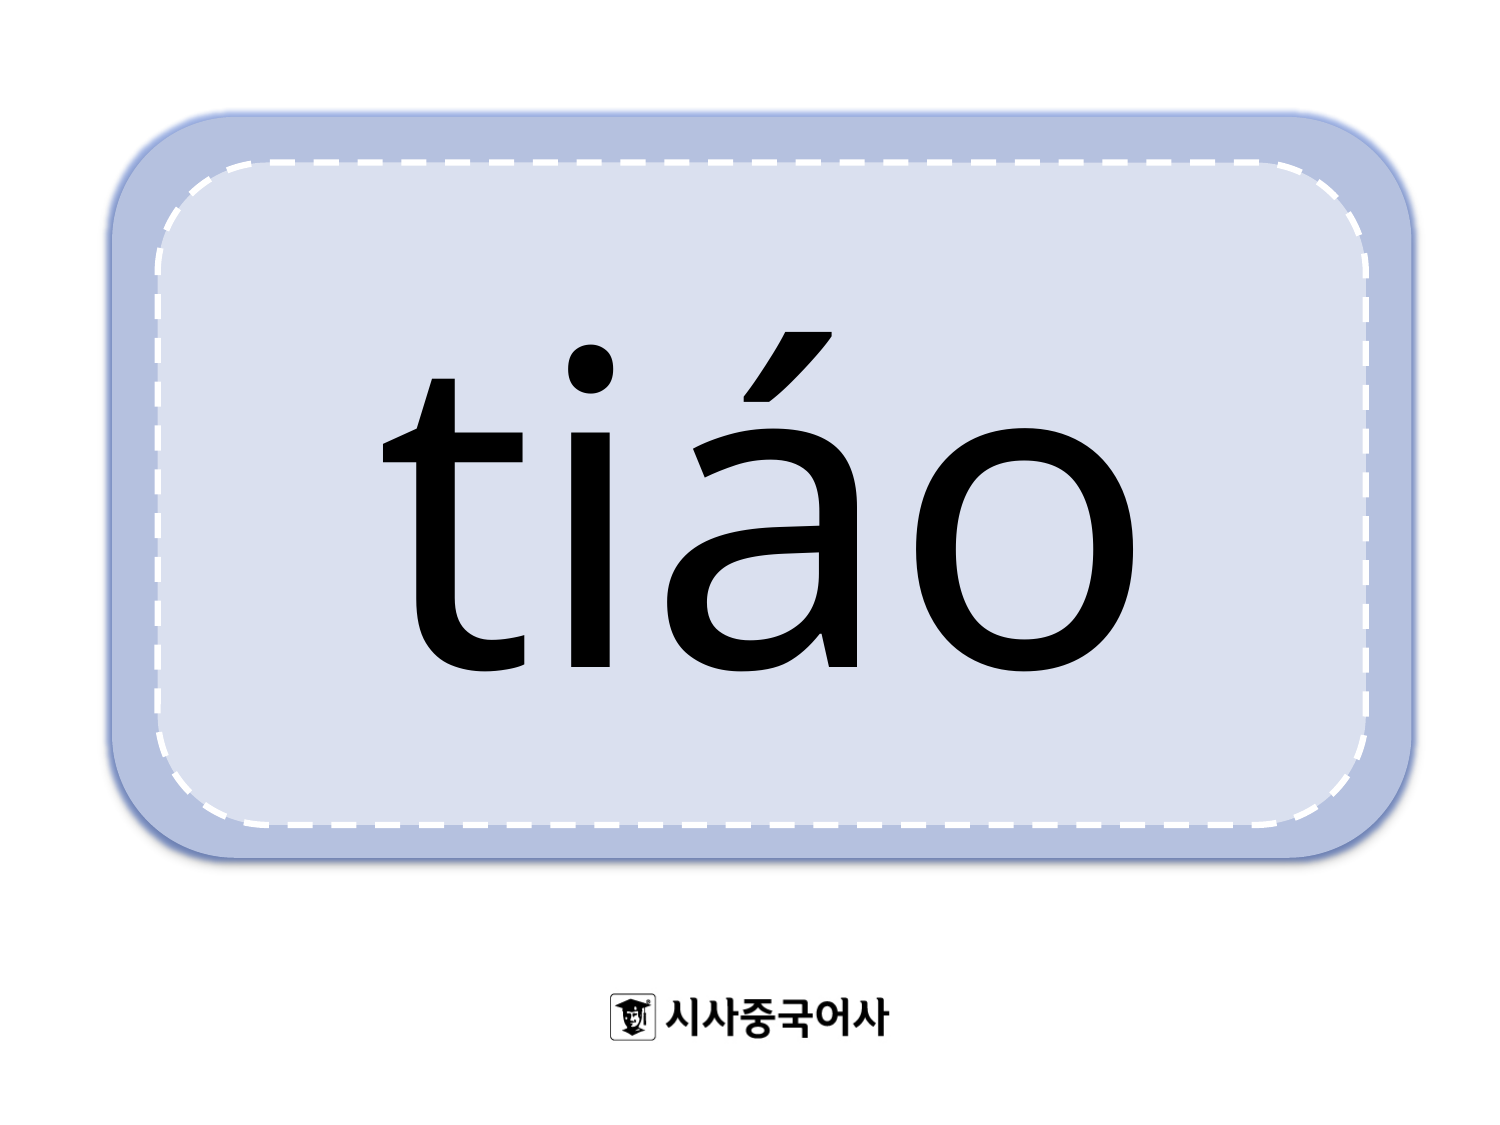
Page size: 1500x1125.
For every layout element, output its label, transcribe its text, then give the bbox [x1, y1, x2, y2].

picture [602, 987, 898, 1047]
text_box tiáo [162, 160, 1371, 824]
